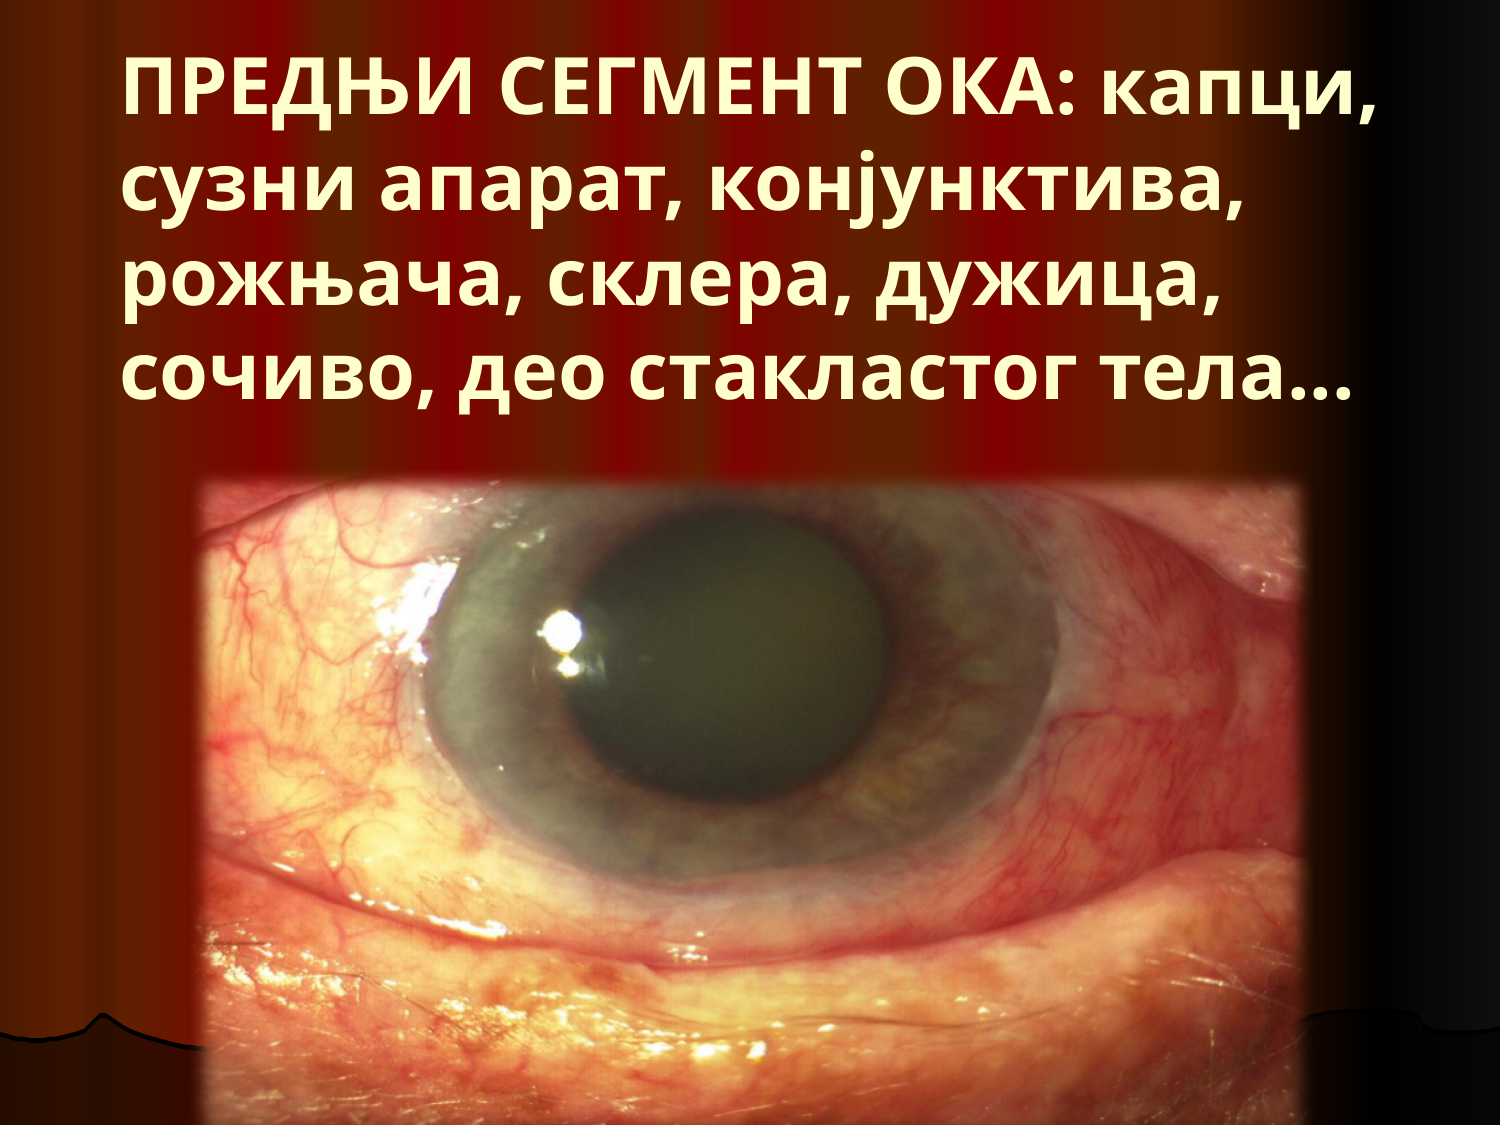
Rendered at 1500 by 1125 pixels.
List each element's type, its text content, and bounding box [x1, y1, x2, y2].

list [187, 467, 1318, 1125]
title ПРЕДЊИ СЕГМЕНТ ОКА: капци, сузни апарат, конјунктива, рожњача, склера, дужица, сочиво, део стакластог тела... [0, 148, 1500, 303]
